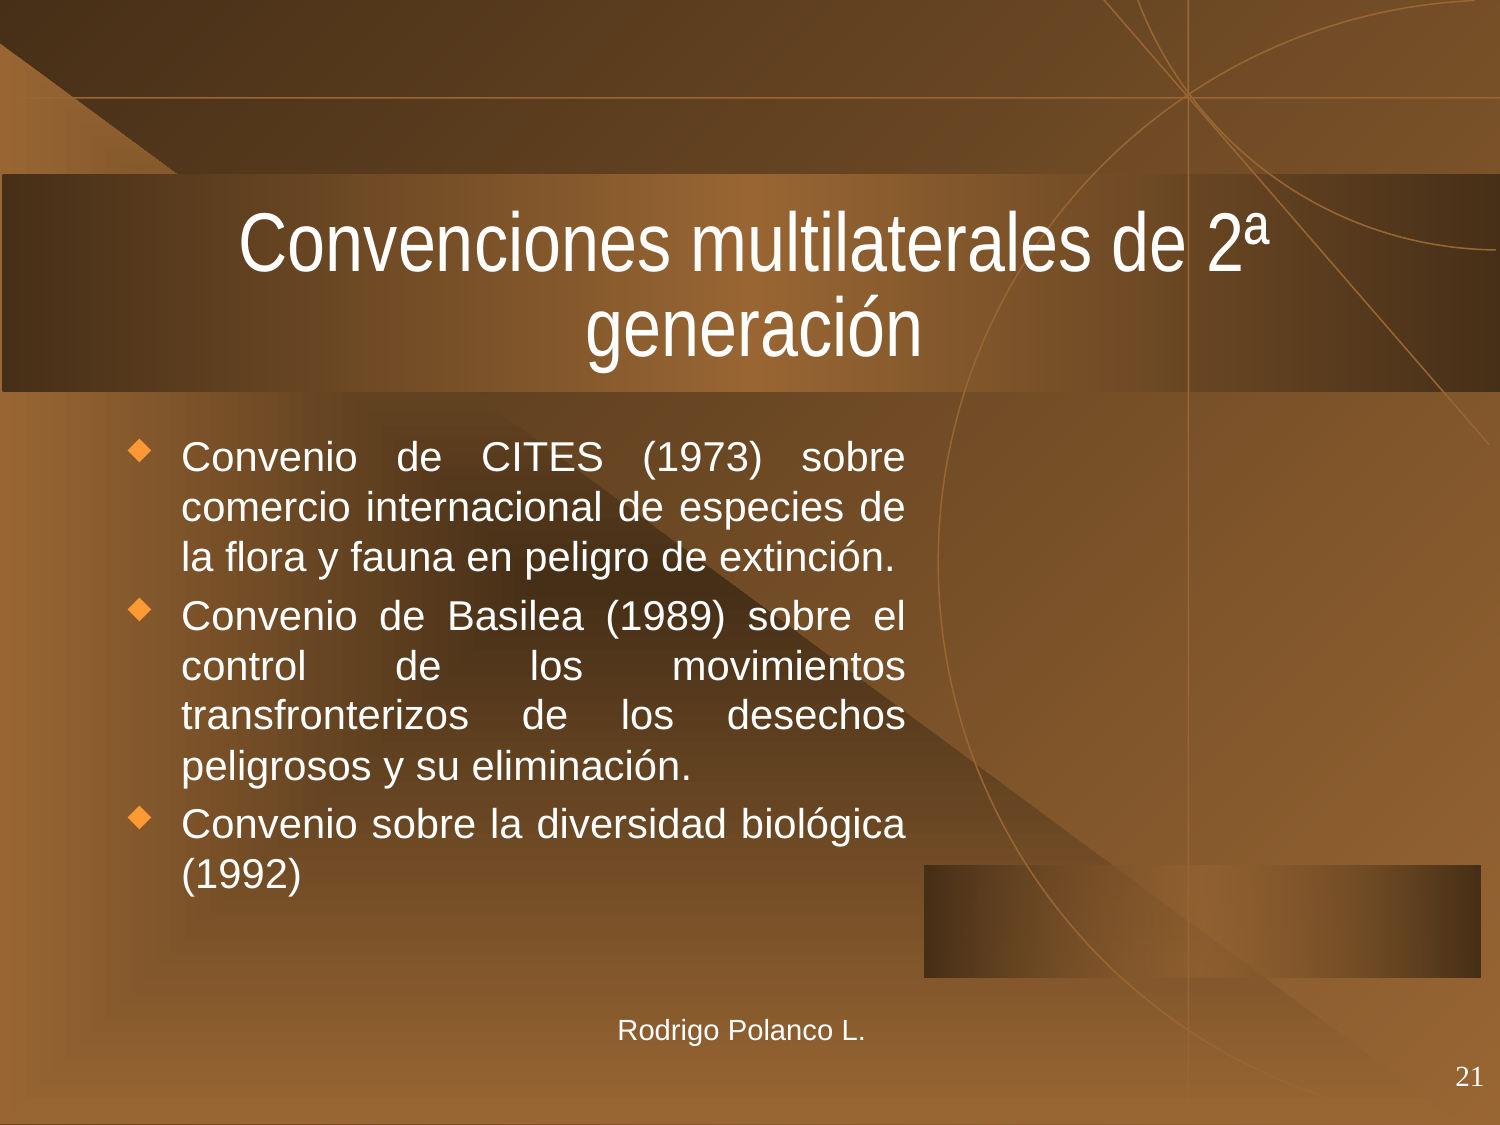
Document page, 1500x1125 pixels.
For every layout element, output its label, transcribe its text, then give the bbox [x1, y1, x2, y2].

title Convenciones multilaterales de 2ª generación [63, 177, 1446, 382]
slide_number 21 [1187, 1049, 1500, 1125]
footer Rodrigo Polanco L. [421, 1003, 1063, 1083]
list Convenio de CITES (1973) sobre comercio internacional de especies de la flora y fauna en peligro de extinción. Convenio de Basilea (1989) sobre el control de los movimientos transfronterizos de los desechos peligrosos y su eliminación. Convenio sobre la diversidad biológica (1992) [109, 422, 922, 984]
